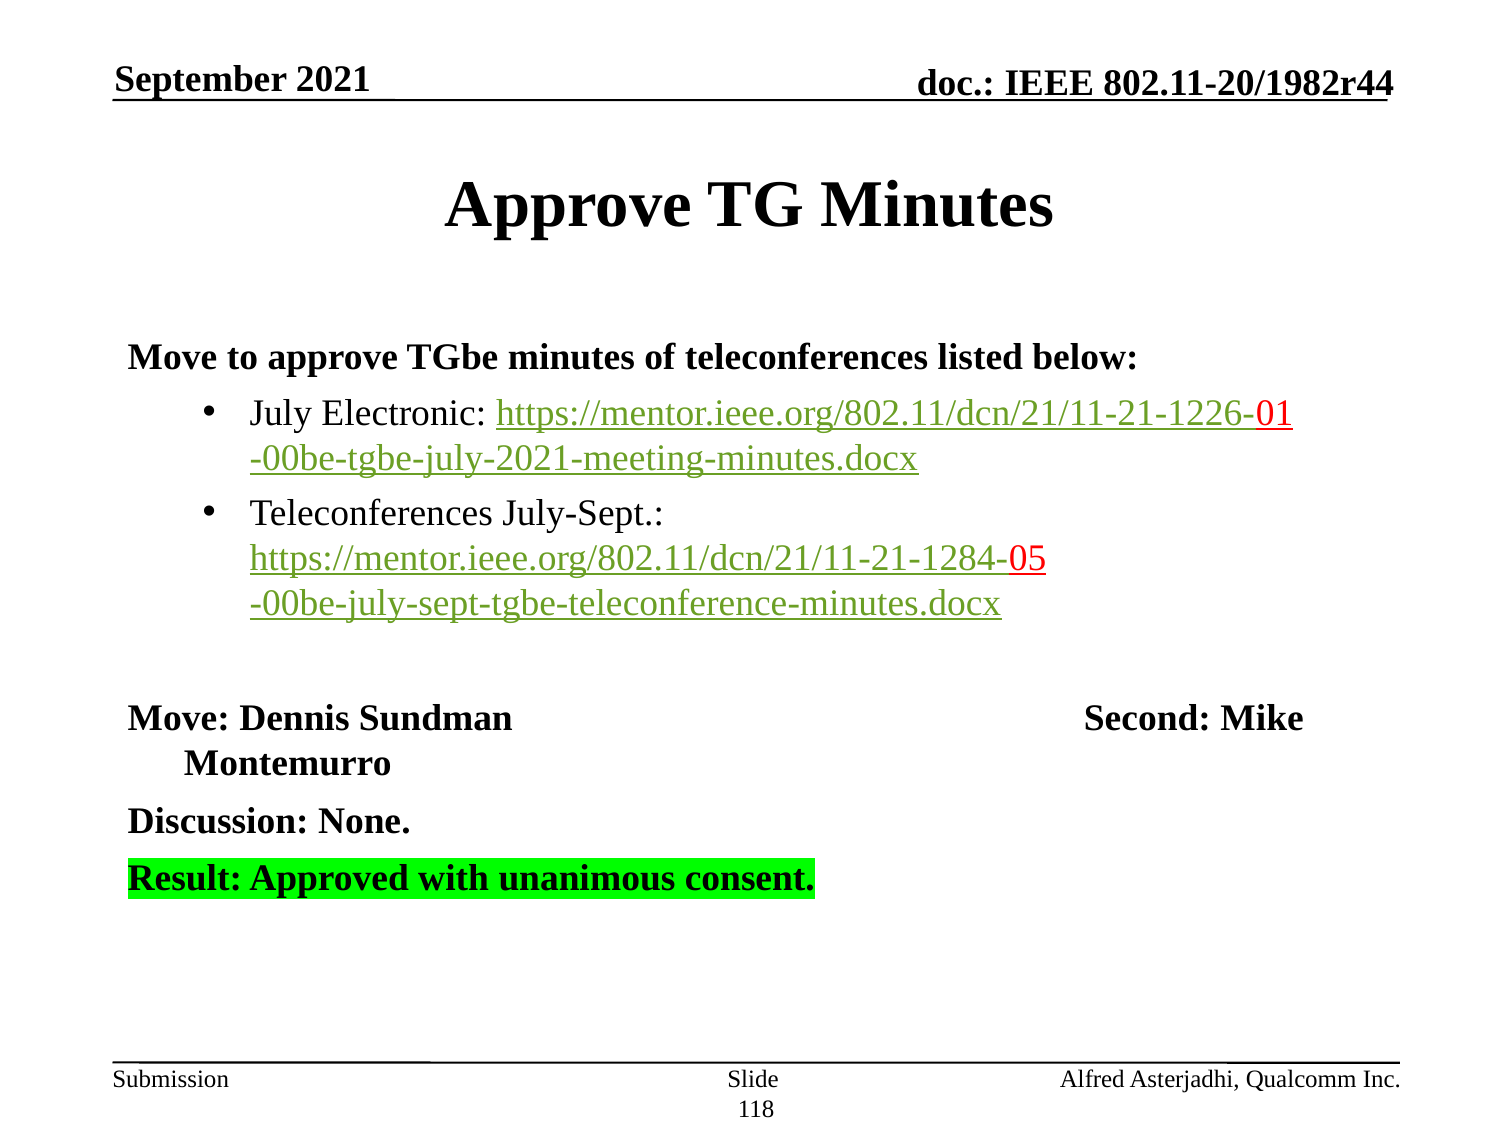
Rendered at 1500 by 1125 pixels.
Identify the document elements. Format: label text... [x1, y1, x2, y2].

slide_number Slide 118 [712, 1061, 800, 1123]
footer Alfred Asterjadhi, Qualcomm Inc. [878, 1061, 1402, 1093]
list Move to approve TGbe minutes of teleconferences listed below: July Electronic: https://mentor.ieee.org/802.11/dcn/21/11-21-1226-01-00be-tgbe-july-2021-meeting-minutes.docx Teleconferences July-Sept.: https://mentor.ieee.org/802.11/dcn/21/11-21-1284-05-00be-july-sept-tgbe-teleconference-minutes.docx Move: Dennis Sundman Second: Mike Montemurro Discussion: None. Result: Approved with unanimous consent. [112, 324, 1388, 1000]
title Approve TG Minutes [112, 112, 1388, 288]
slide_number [114, 54, 423, 100]
